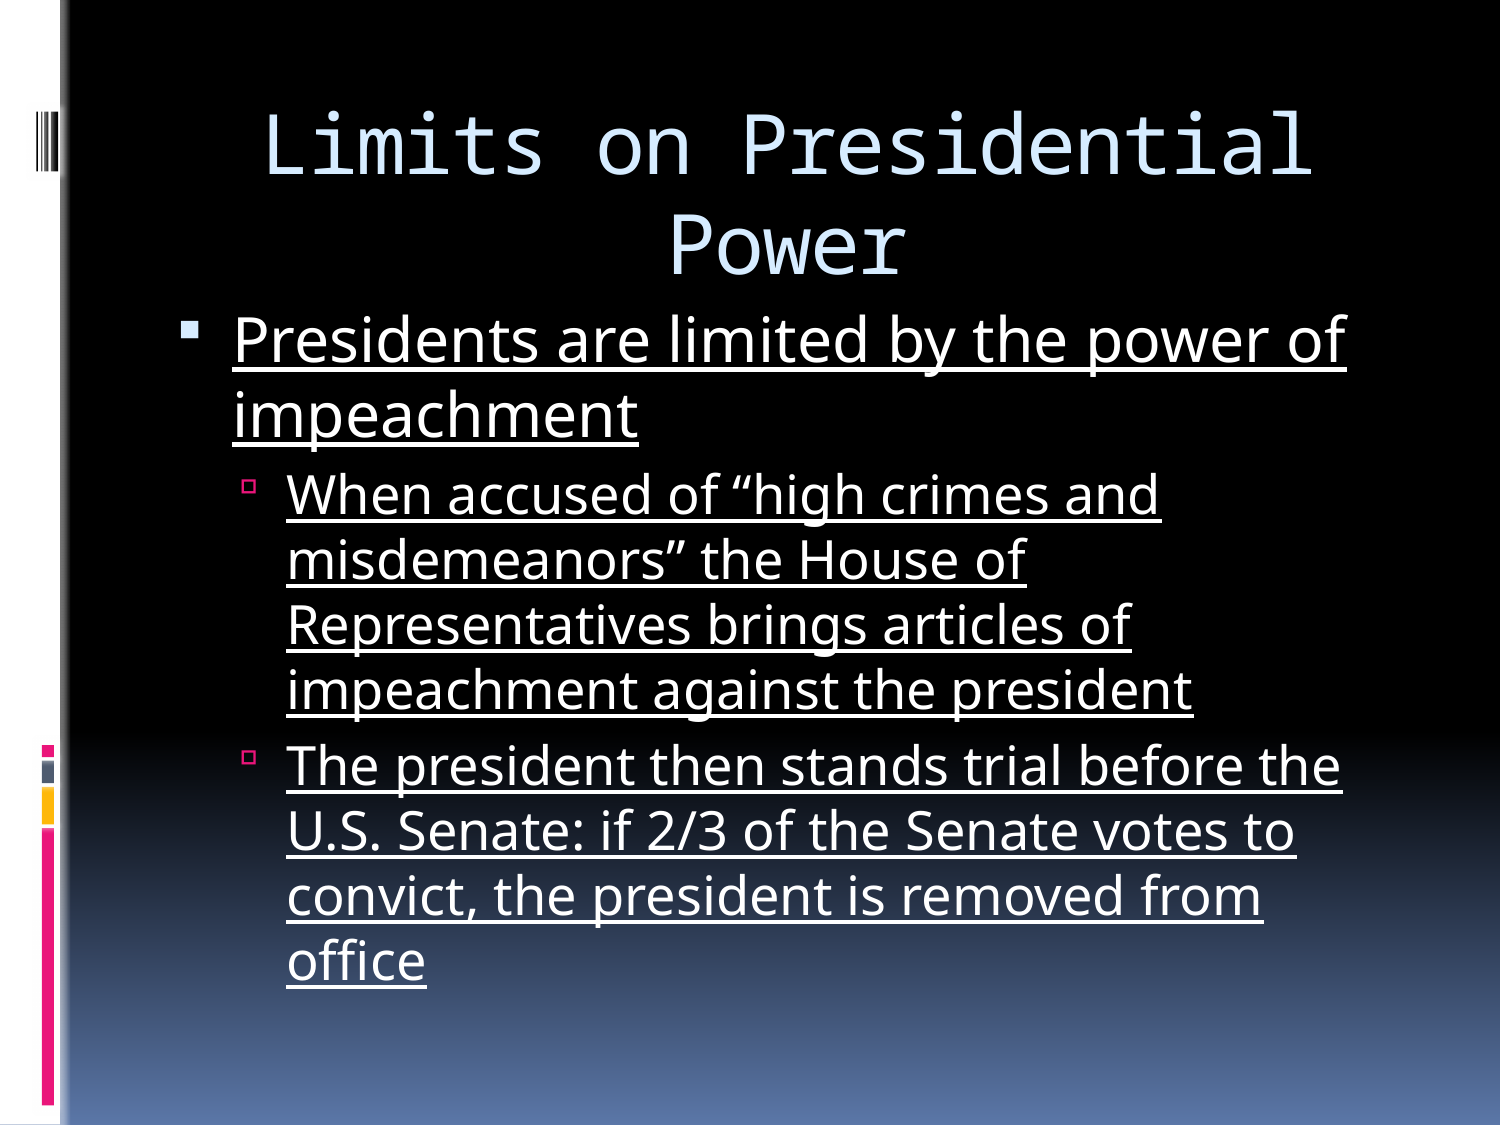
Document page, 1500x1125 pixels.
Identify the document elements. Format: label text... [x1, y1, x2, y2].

title Limits on Presidential Power [150, 83, 1425, 234]
list Presidents are limited by the power of impeachment When accused of “high crimes and misdemeanors” the House of Representatives brings articles of impeachment against the president The president then stands trial before the U.S. Senate: if 2/3 of the Senate votes to convict, the president is removed from office [150, 292, 1425, 1043]
